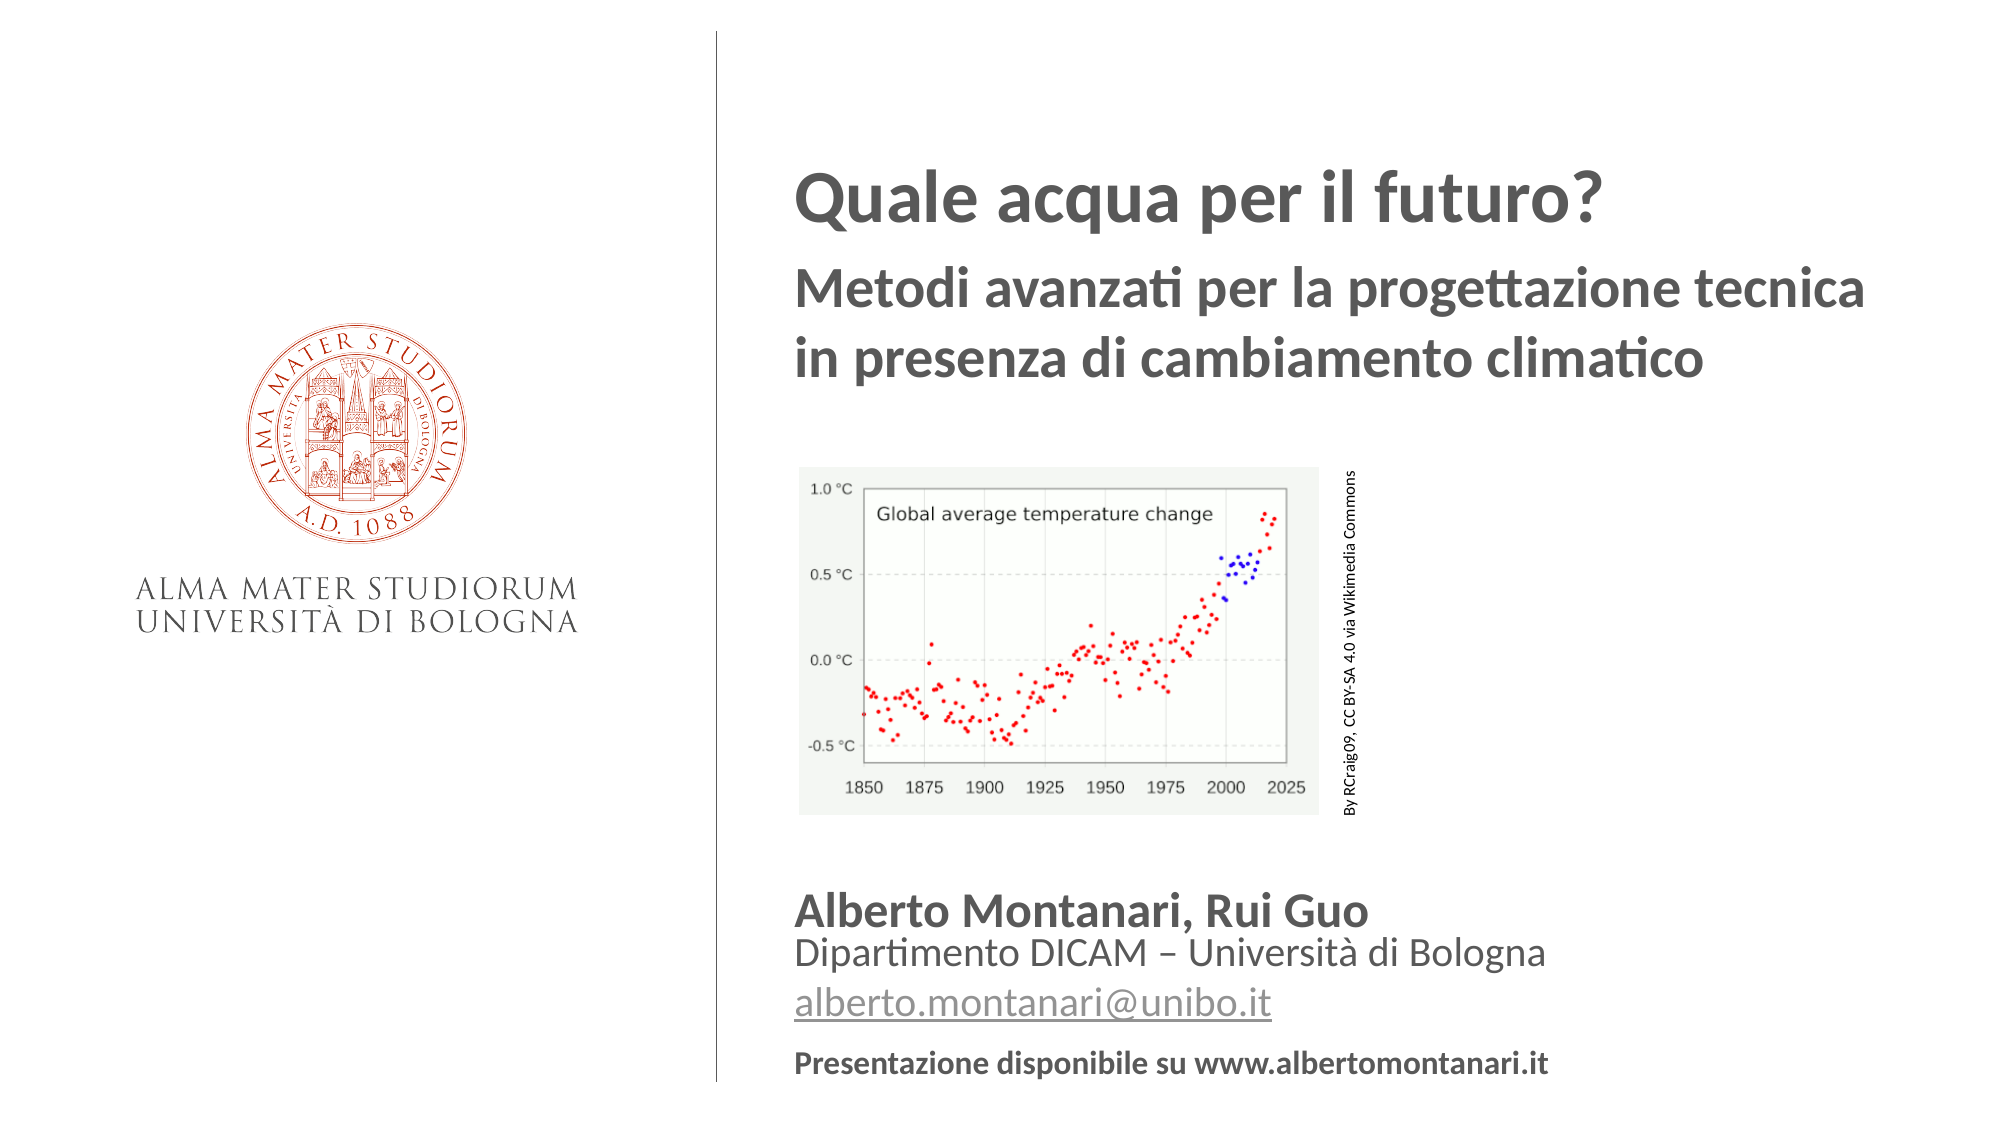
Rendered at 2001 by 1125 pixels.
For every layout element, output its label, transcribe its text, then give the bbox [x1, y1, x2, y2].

picture [66, 279, 646, 689]
list Alberto Montanari, Rui Guo [779, 869, 1930, 916]
text_box By RCraig09, CC BY-SA 4.0 via Wikimedia Commons [1330, 436, 1366, 832]
picture [798, 467, 1320, 815]
list Dipartimento DICAM – Università di Bologna alberto.montanari@unibo.it Presentazione disponibile su www.albertomontanari.it [779, 916, 1946, 1047]
list Quale acqua per il futuro? Metodi avanzati per la progettazione tecnica in presenza di cambiamento climatico [779, 78, 1914, 563]
